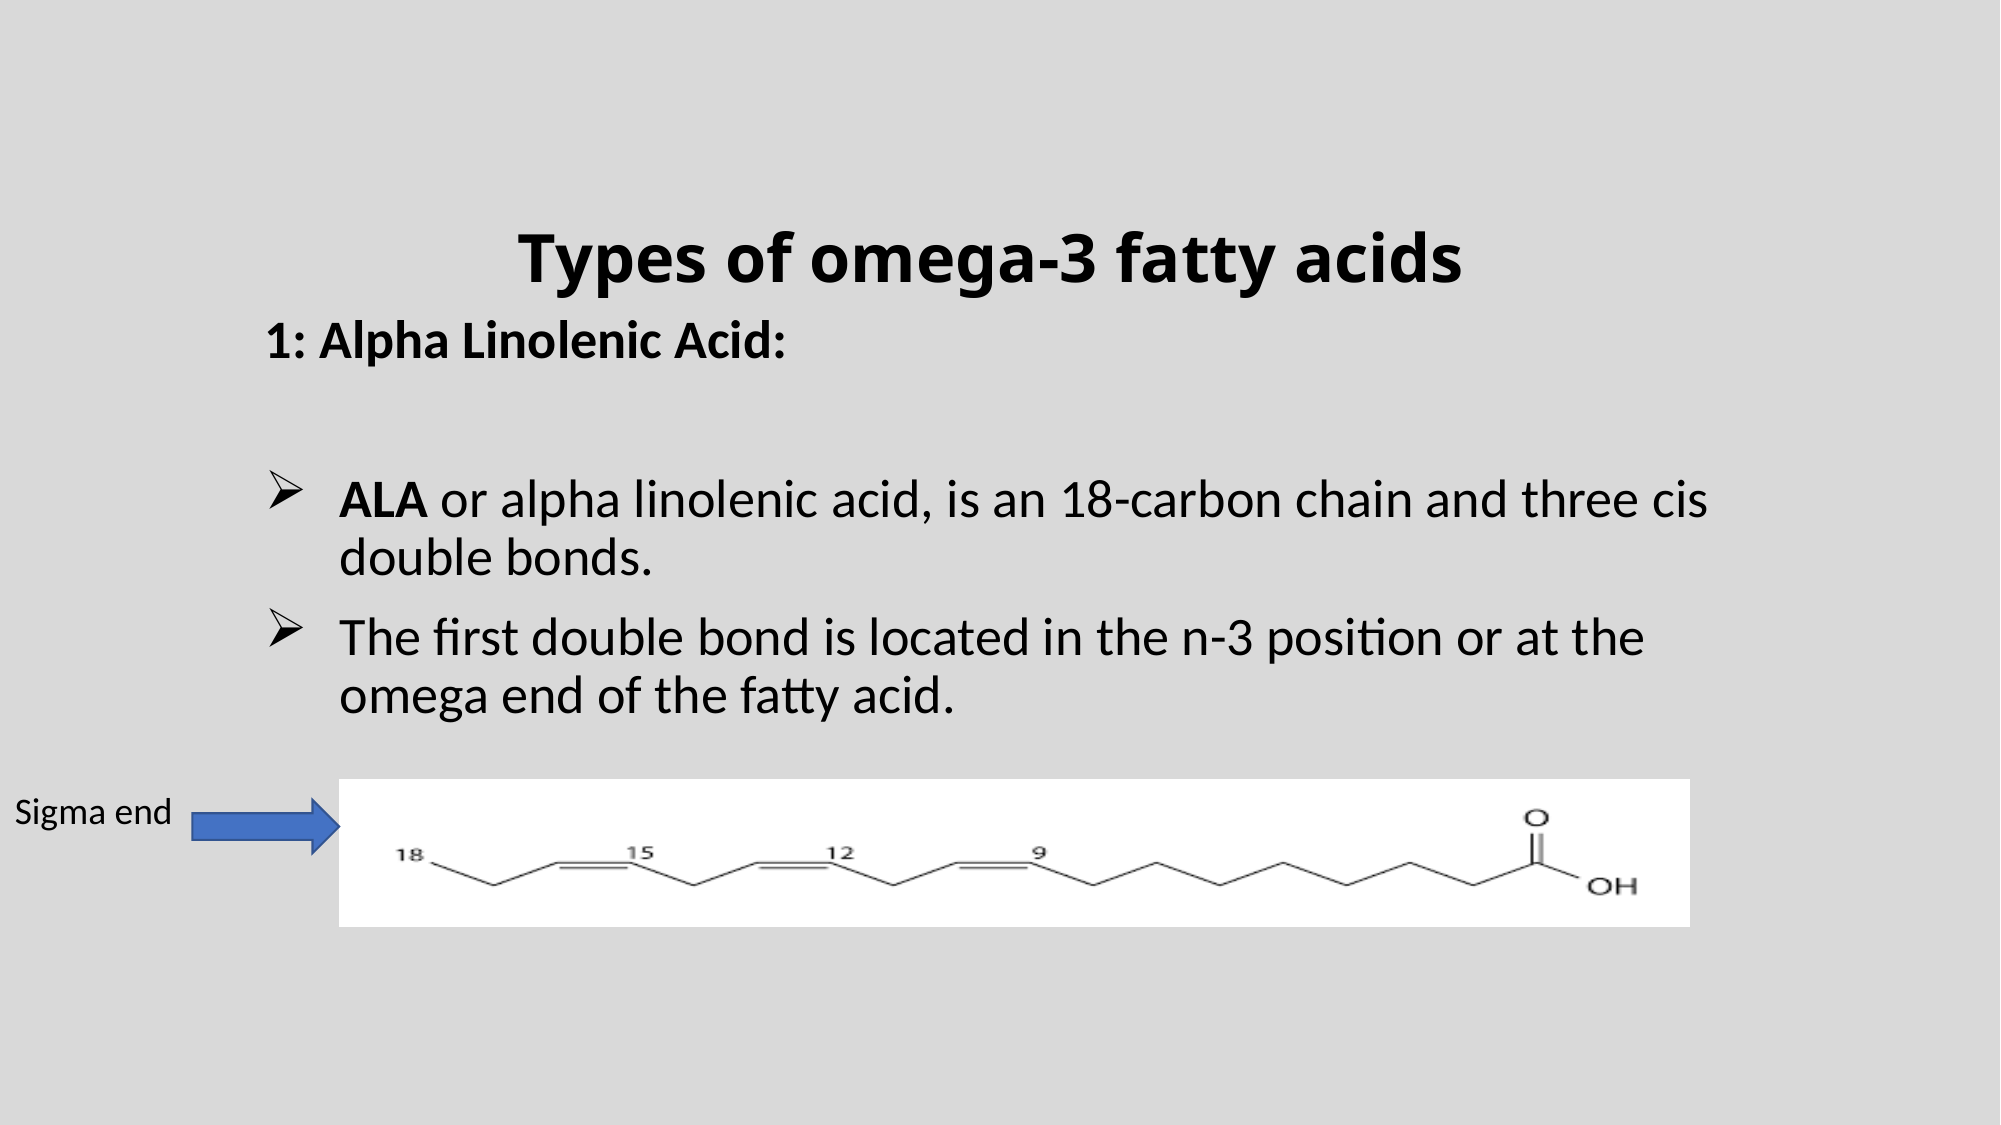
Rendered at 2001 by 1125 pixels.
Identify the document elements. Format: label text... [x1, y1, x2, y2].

text_box [191, 797, 339, 856]
subtitle 1: Alpha Linolenic Acid: ALA or alpha linolenic acid, is an 18-carbon chain and three cis double bonds. The first double bond is located in the n-3 position or at the omega end of the fatty acid. [249, 304, 1750, 1046]
picture [339, 779, 1690, 927]
text_box Sigma end [0, 779, 250, 840]
title Types of omega-3 fatty acids [249, 102, 1750, 304]
